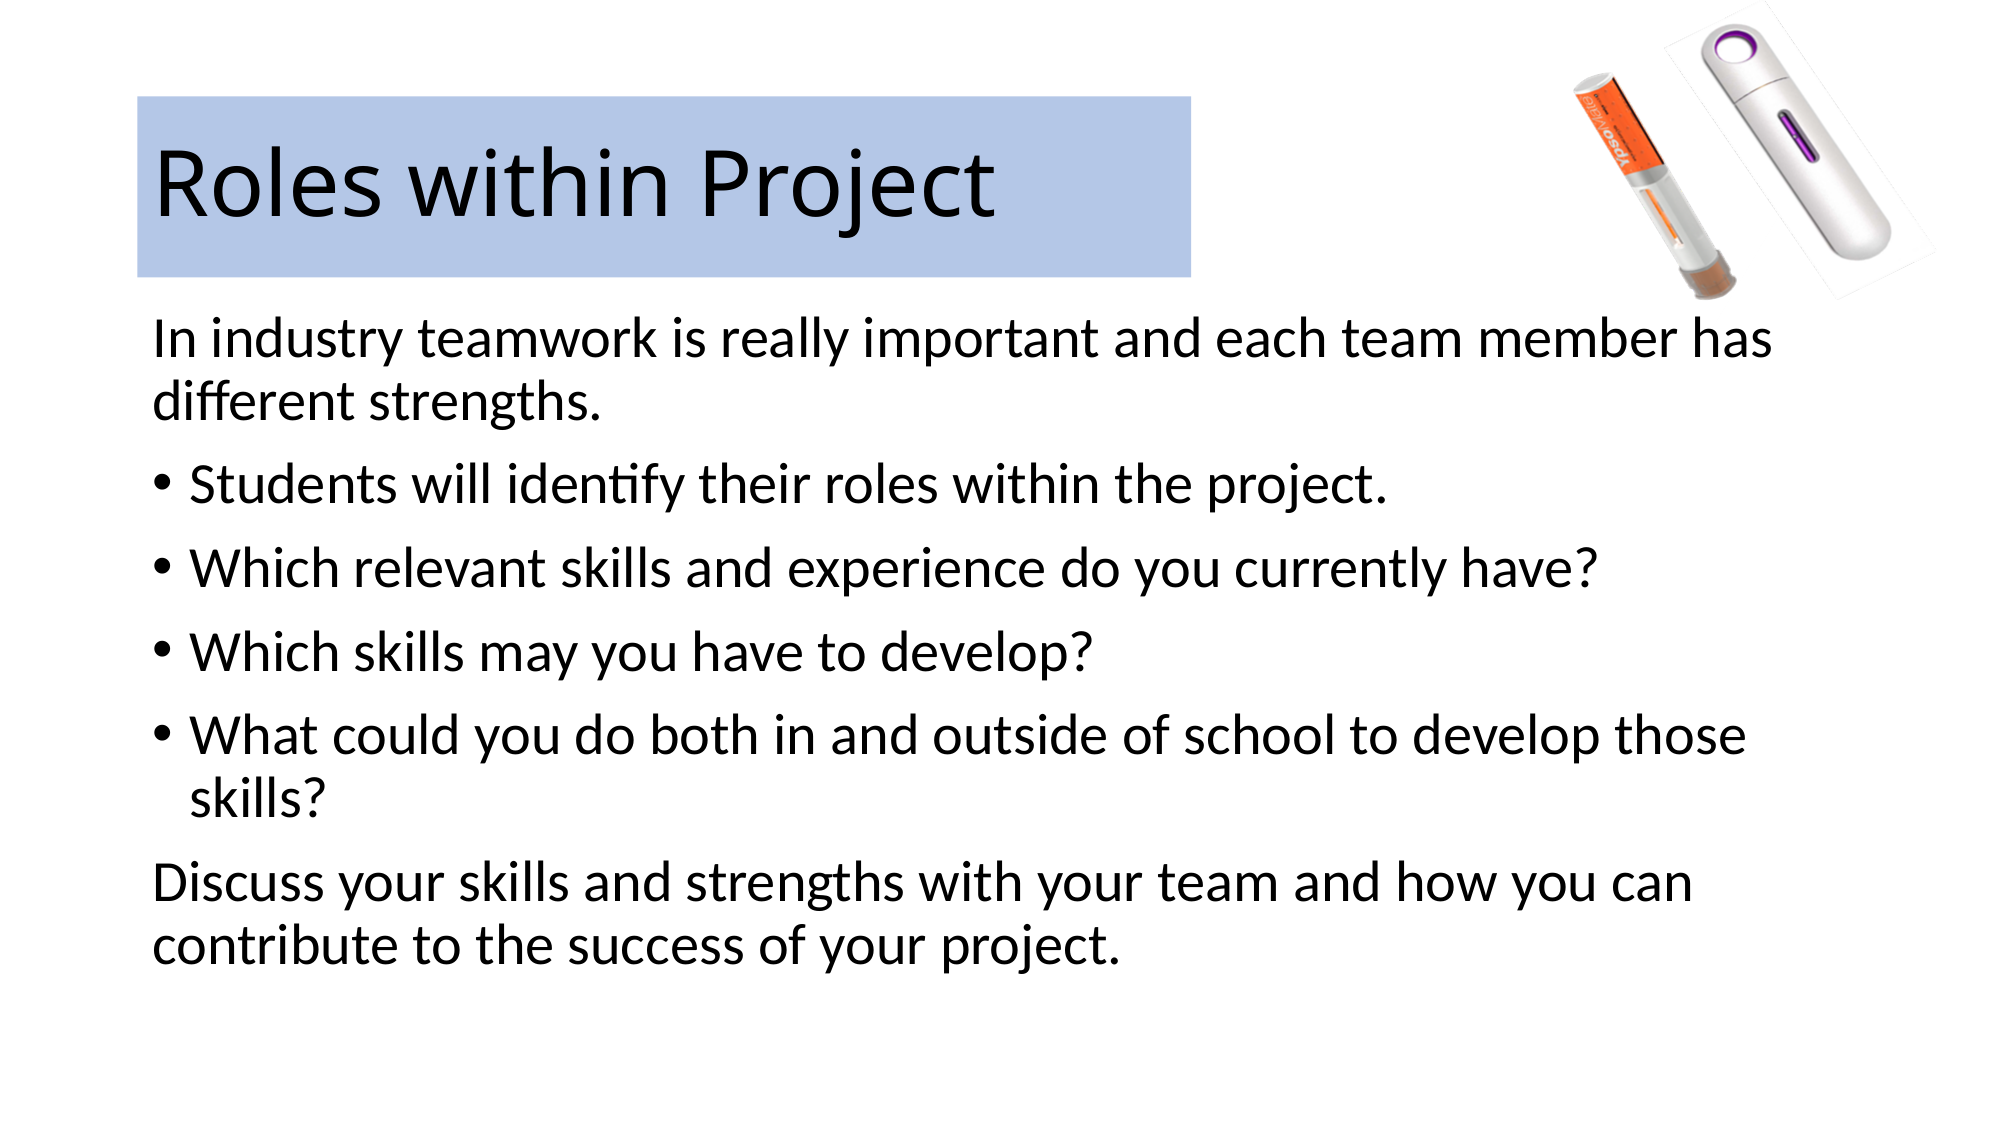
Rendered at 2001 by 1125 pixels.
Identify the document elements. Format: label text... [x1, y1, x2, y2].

picture [1474, 0, 1937, 347]
title Roles within Project [137, 96, 1192, 278]
list In industry teamwork is really important and each team member has different strengths. Students will identify their roles within the project. Which relevant skills and experience do you currently have? Which skills may you have to develop? What could you do both in and outside of school to develop those skills? Discuss your skills and strengths with your team and how you can contribute to the success of your project. [137, 299, 1863, 1014]
